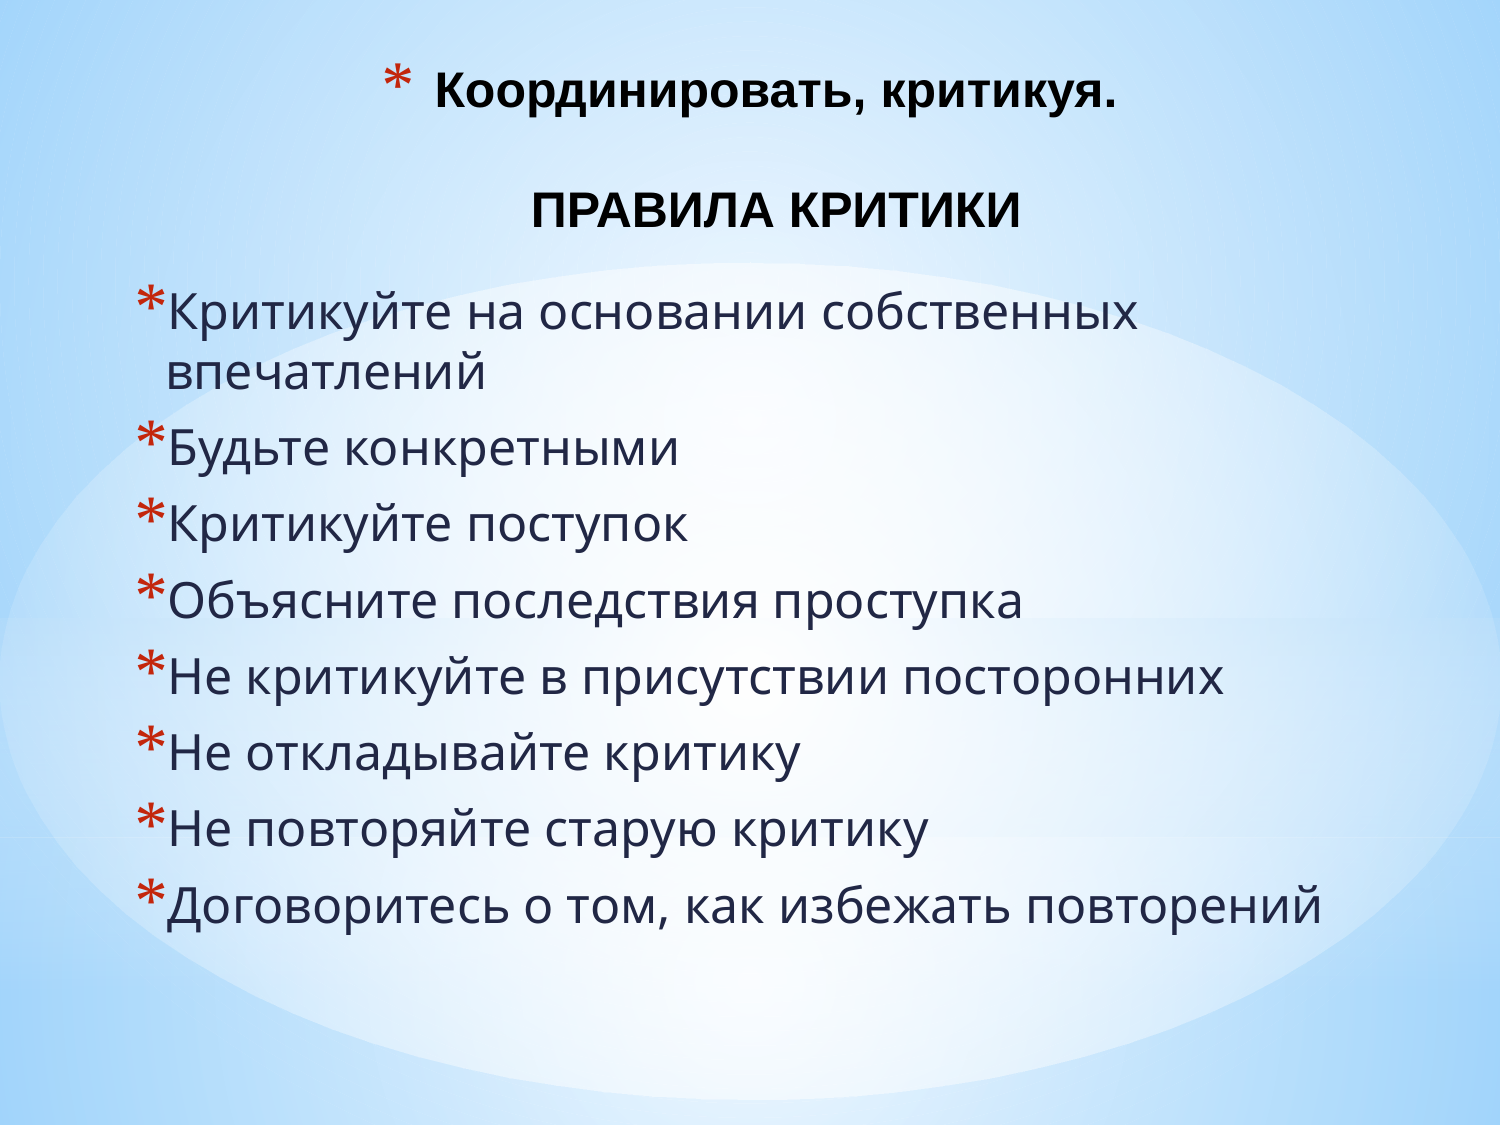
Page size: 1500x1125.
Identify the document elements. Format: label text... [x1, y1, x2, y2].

title Координировать, критикуя. ПРАВИЛА КРИТИКИ [112, 50, 1388, 173]
list Критикуйте на основании собственных впечатлений Будьте конкретными Критикуйте поступок Объясните последствия проступка Не критикуйте в присутствии посторонних Не откладывайте критику Не повторяйте старую критику Договоритесь о том, как избежать повторений [112, 271, 1388, 1060]
